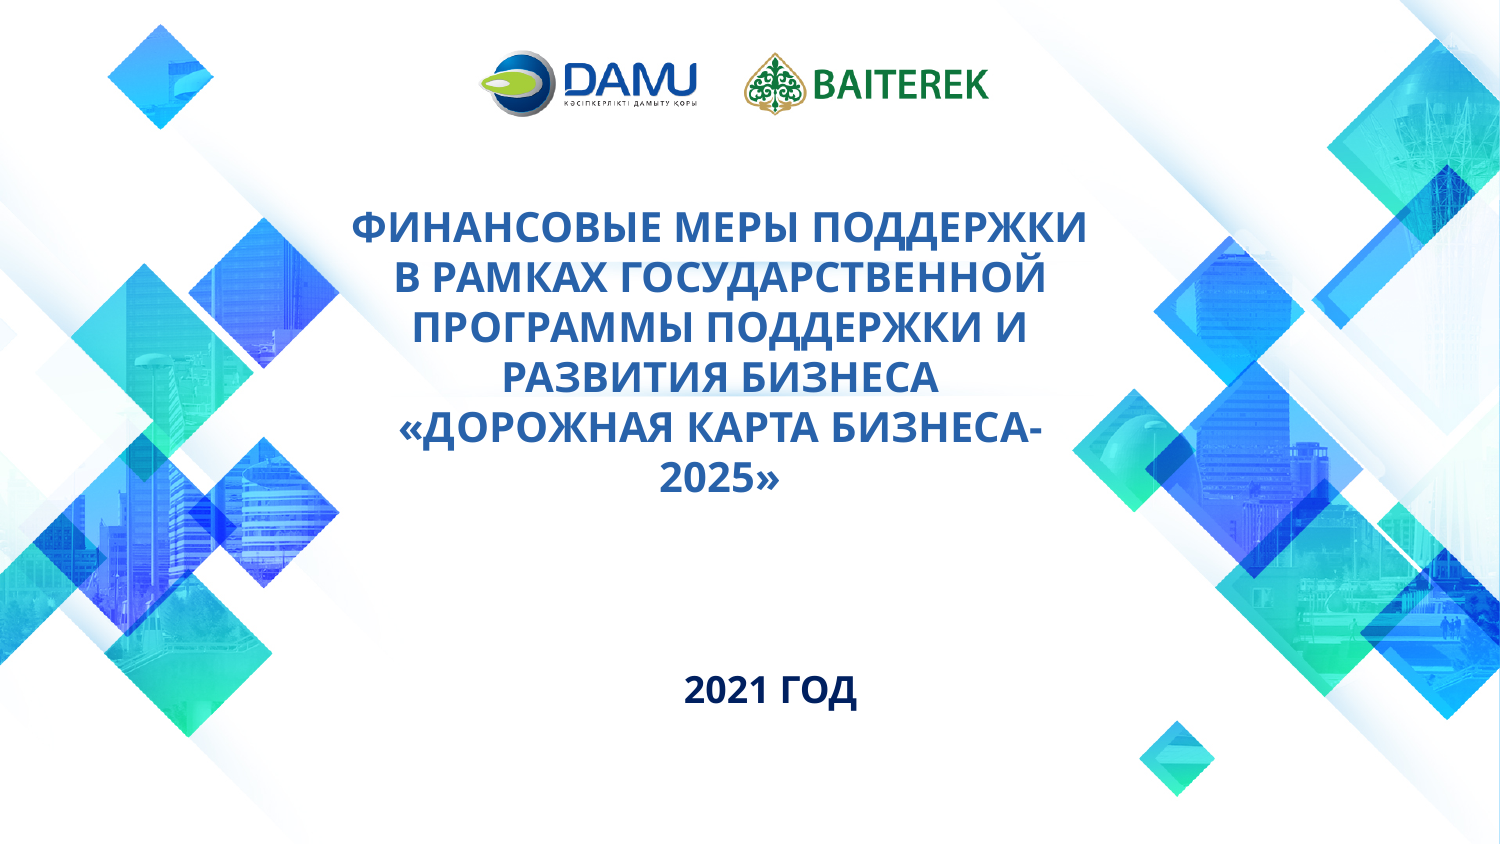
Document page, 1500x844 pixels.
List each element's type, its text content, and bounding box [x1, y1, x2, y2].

subtitle 2021 год [620, 658, 987, 765]
title финансовые меры поддержки в рамках государственной программы поддержки и развития бизнеса «дорожная карта бизнеса-2025» [336, 291, 1105, 411]
